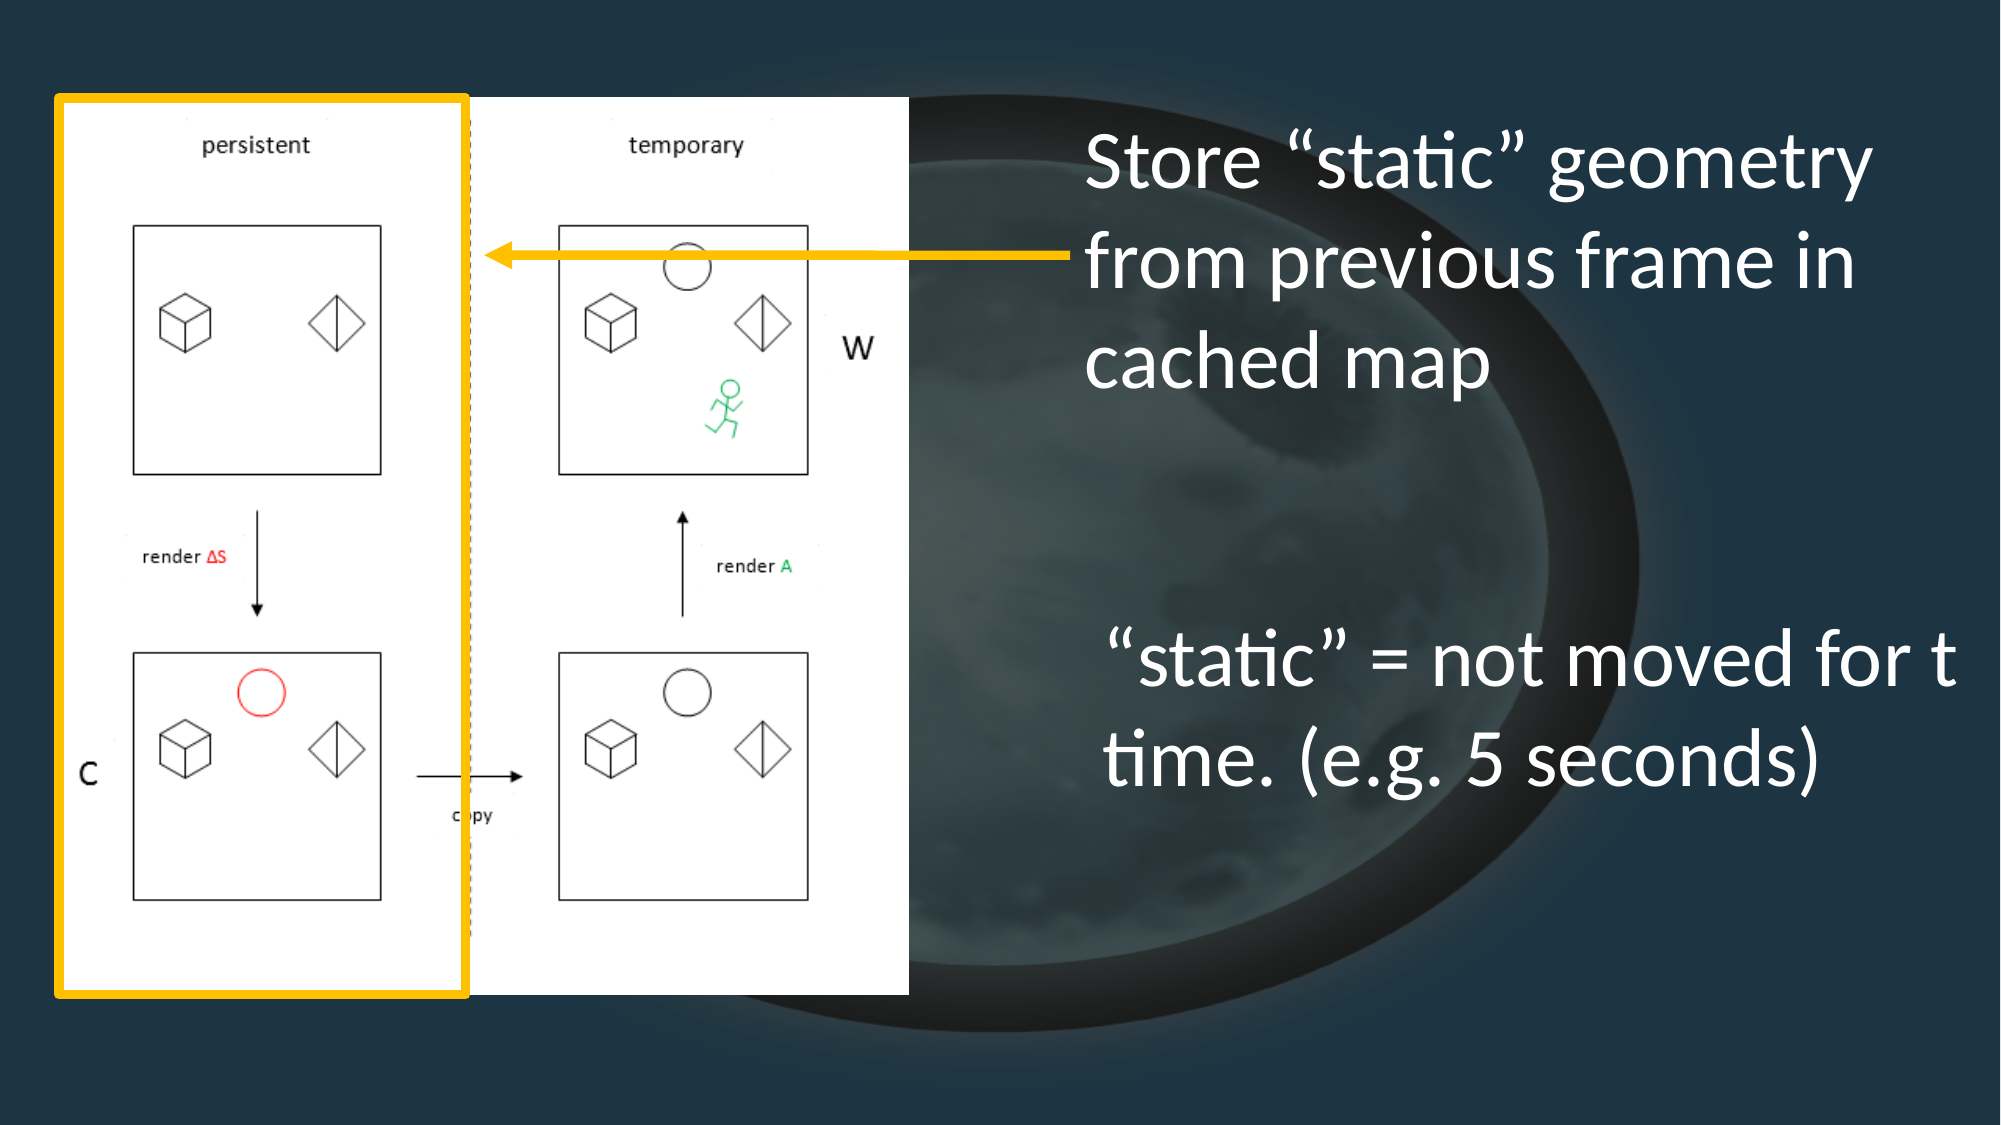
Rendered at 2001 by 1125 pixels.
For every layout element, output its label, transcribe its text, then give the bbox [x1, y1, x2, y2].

text_box “static” = not moved for t time. (e.g. 5 seconds) [1087, 595, 2000, 811]
picture [0, 0, 2001, 1125]
text_box Store “static” geometry from previous frame in cached map [1070, 97, 1983, 413]
